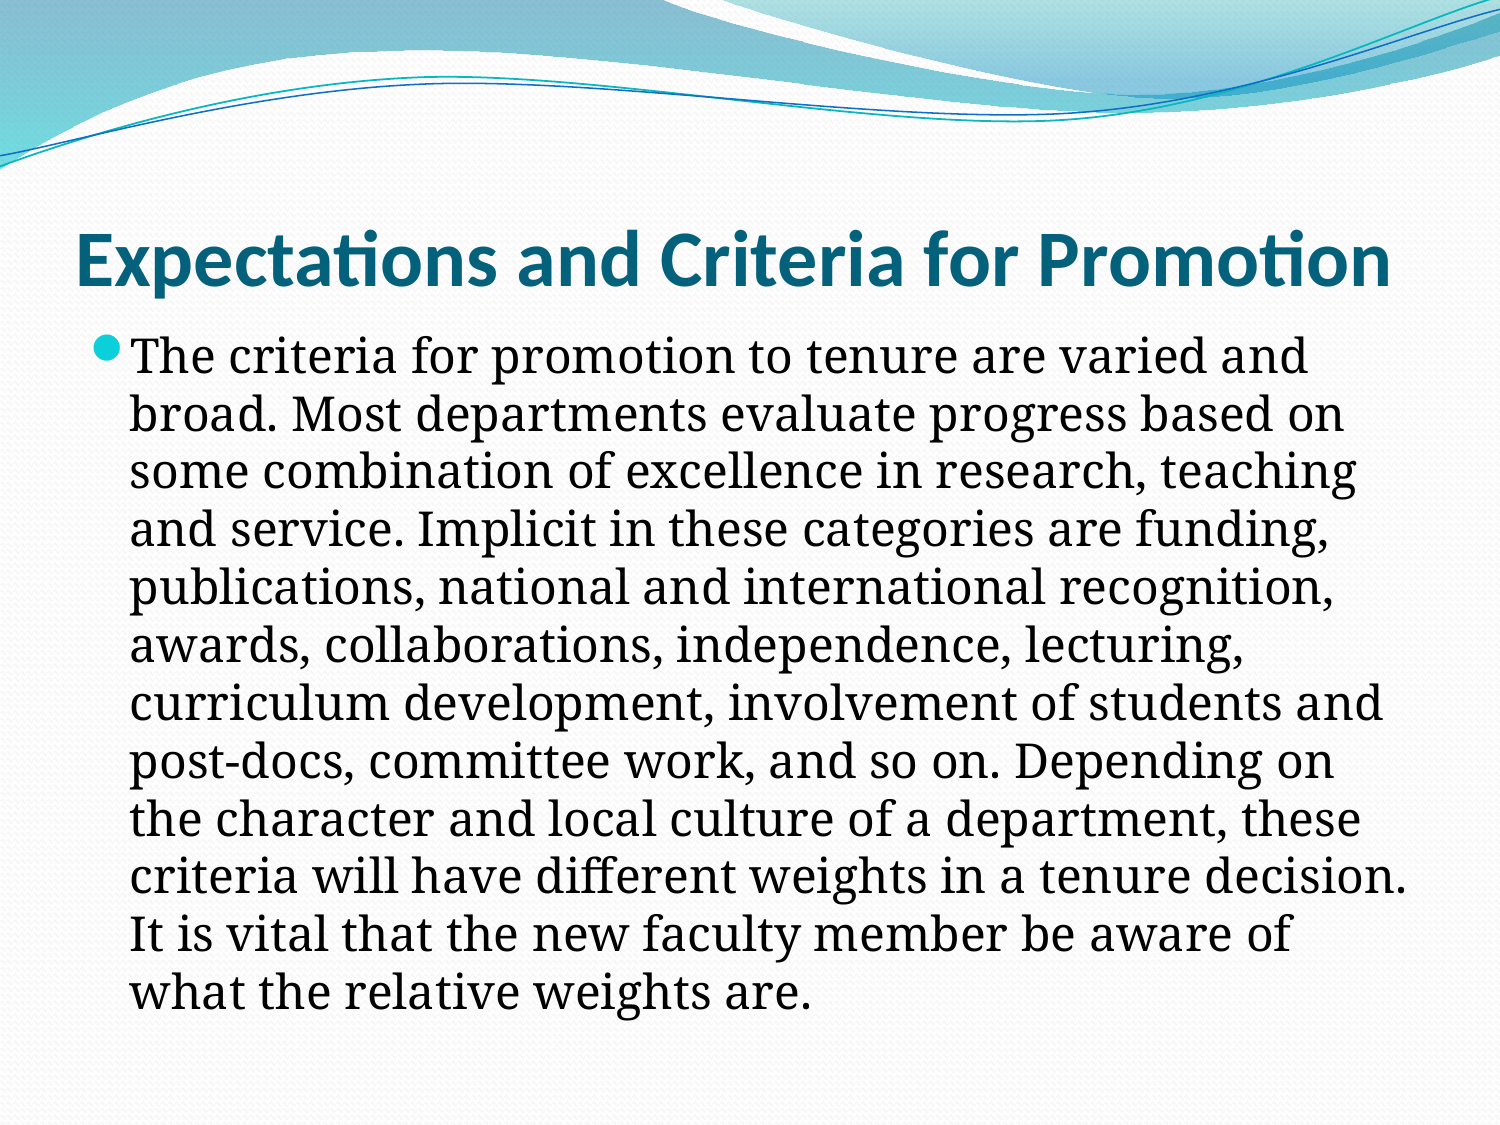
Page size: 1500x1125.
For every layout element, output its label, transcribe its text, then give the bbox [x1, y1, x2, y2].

title Expectations and Criteria for Promotion [75, 115, 1425, 303]
list The criteria for promotion to tenure are varied and broad. Most departments evaluate progress based on some combination of excellence in research, teaching and service. Implicit in these categories are funding, publications, national and international recognition, awards, collaborations, independence, lecturing, curriculum development, involvement of students and post-docs, committee work, and so on. Depending on the character and local culture of a department, these criteria will have different weights in a tenure decision. It is vital that the new faculty member be aware of what the relative weights are. [75, 317, 1425, 1038]
